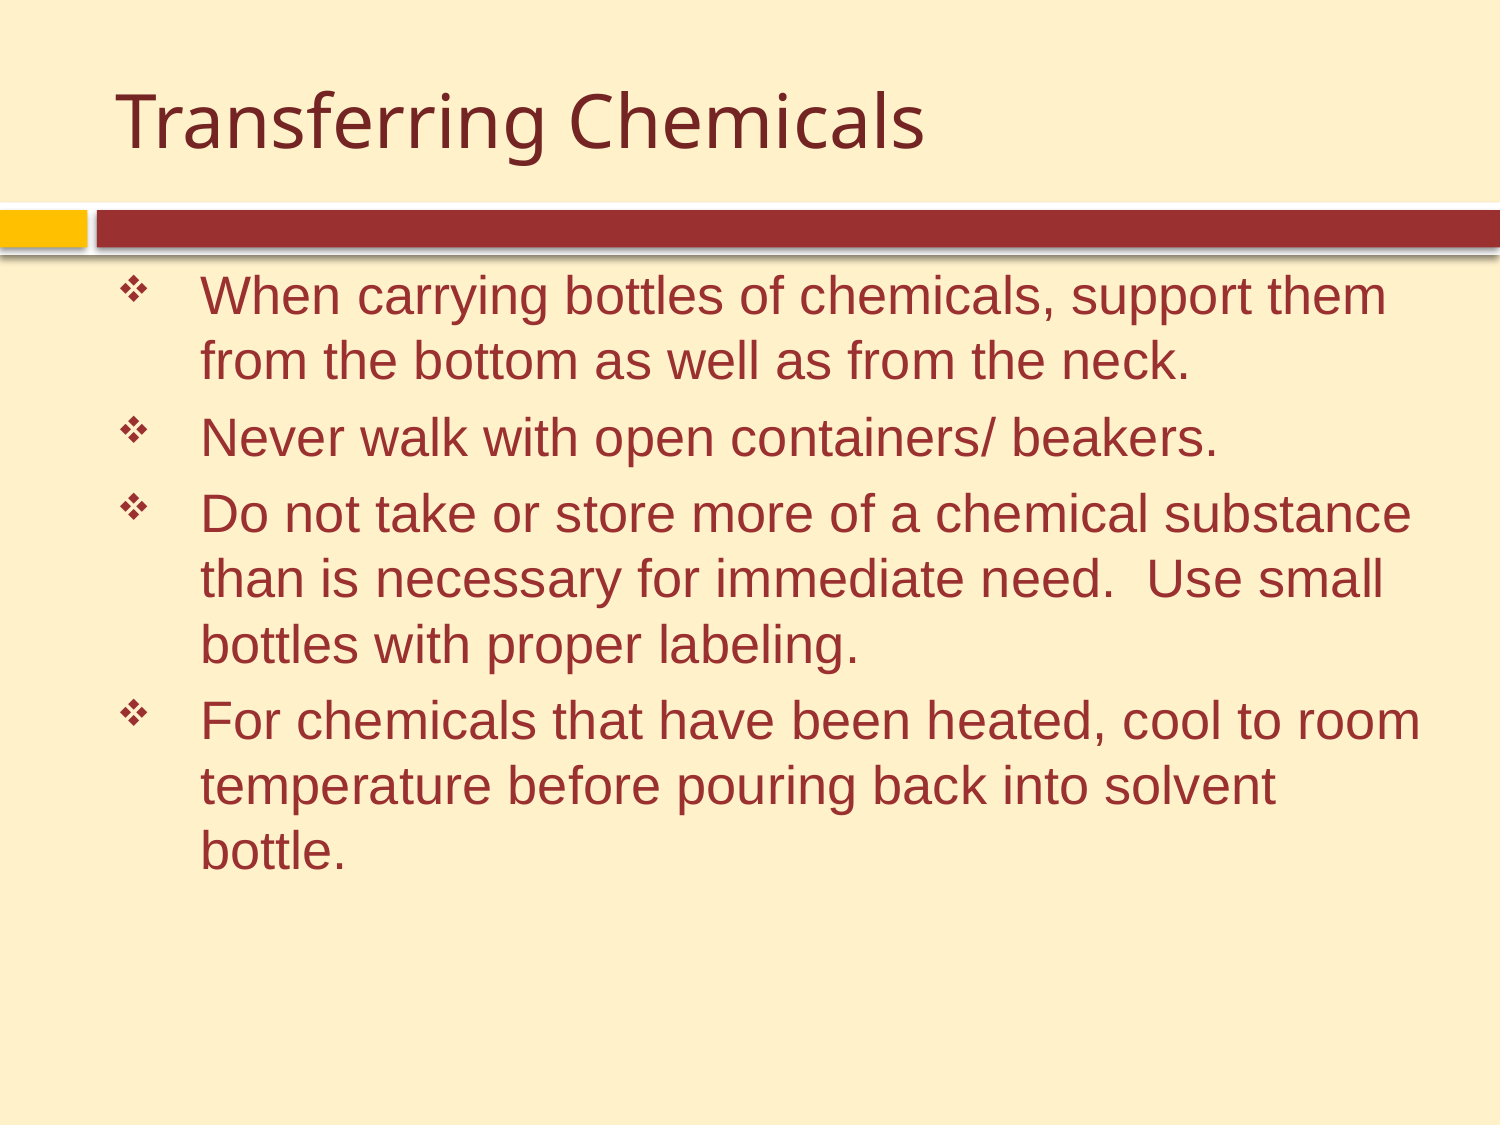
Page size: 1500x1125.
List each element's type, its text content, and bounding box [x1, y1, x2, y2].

title Transferring Chemicals [100, 37, 1438, 200]
list When carrying bottles of chemicals, support them from the bottom as well as from the neck. Never walk with open containers/ beakers. Do not take or store more of a chemical substance than is necessary for immediate need. Use small bottles with proper labeling. For chemicals that have been heated, cool to room temperature before pouring back into solvent bottle. [102, 253, 1440, 991]
